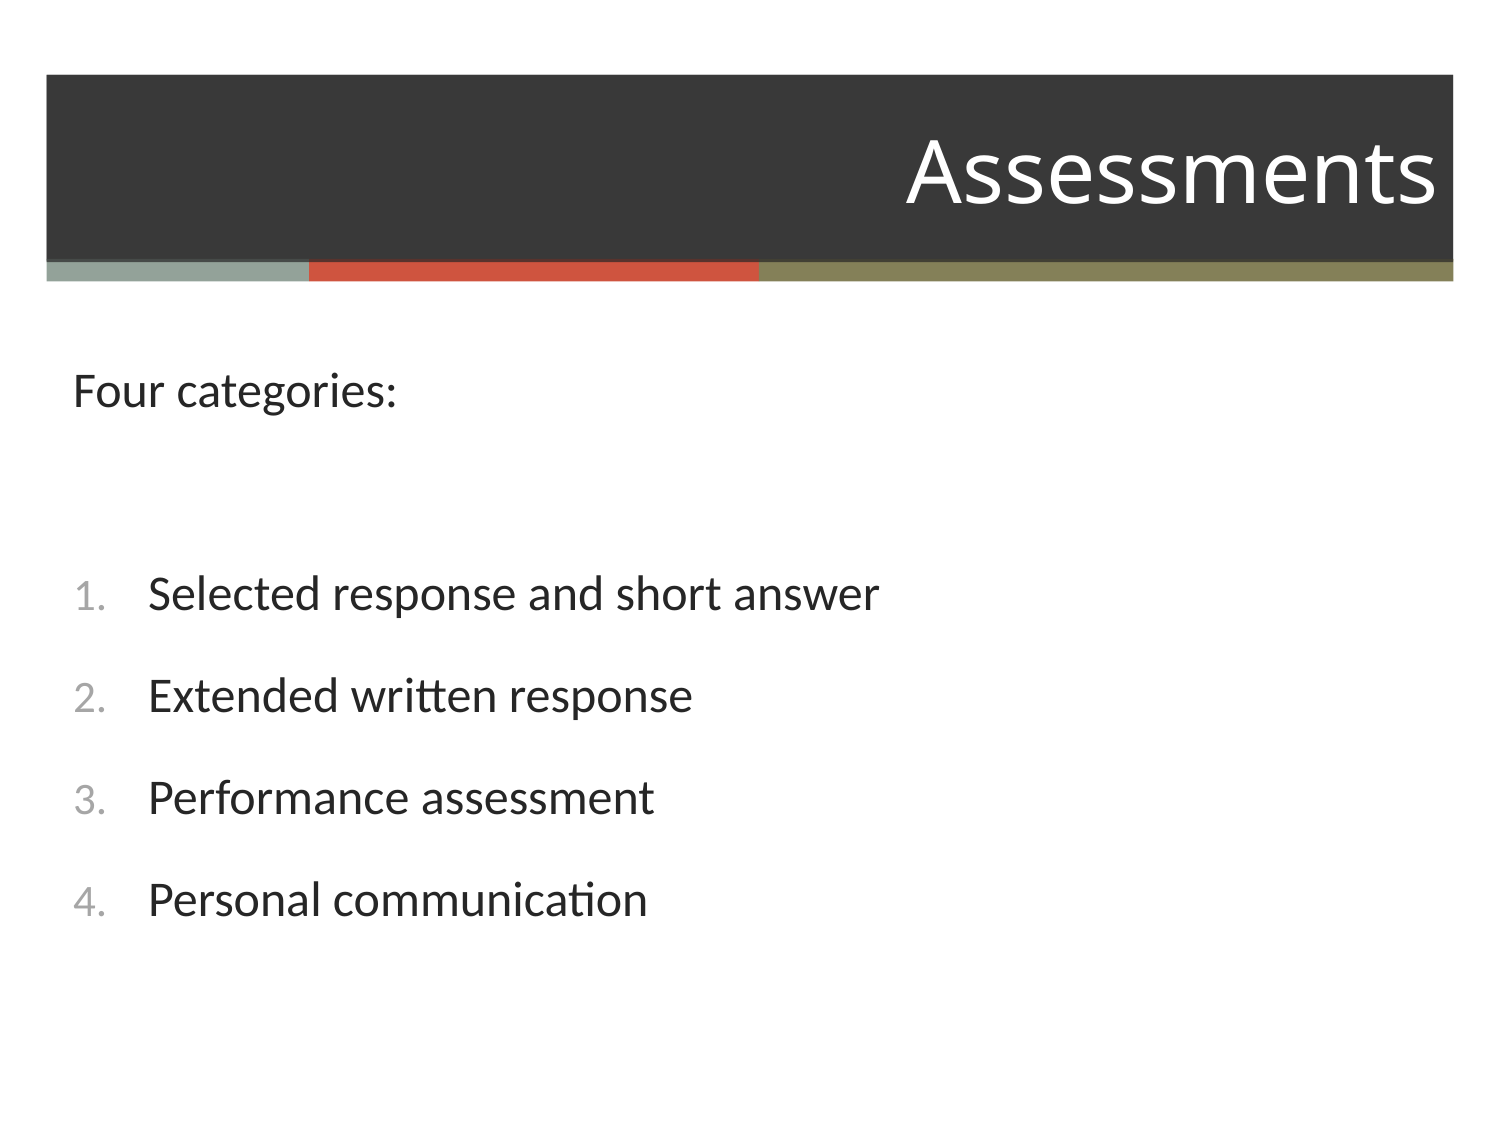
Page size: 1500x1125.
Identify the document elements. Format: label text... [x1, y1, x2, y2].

title Assessments [46, 75, 1454, 263]
list Four categories: Selected response and short answer Extended written response Performance assessment Personal communication [46, 350, 1454, 1005]
